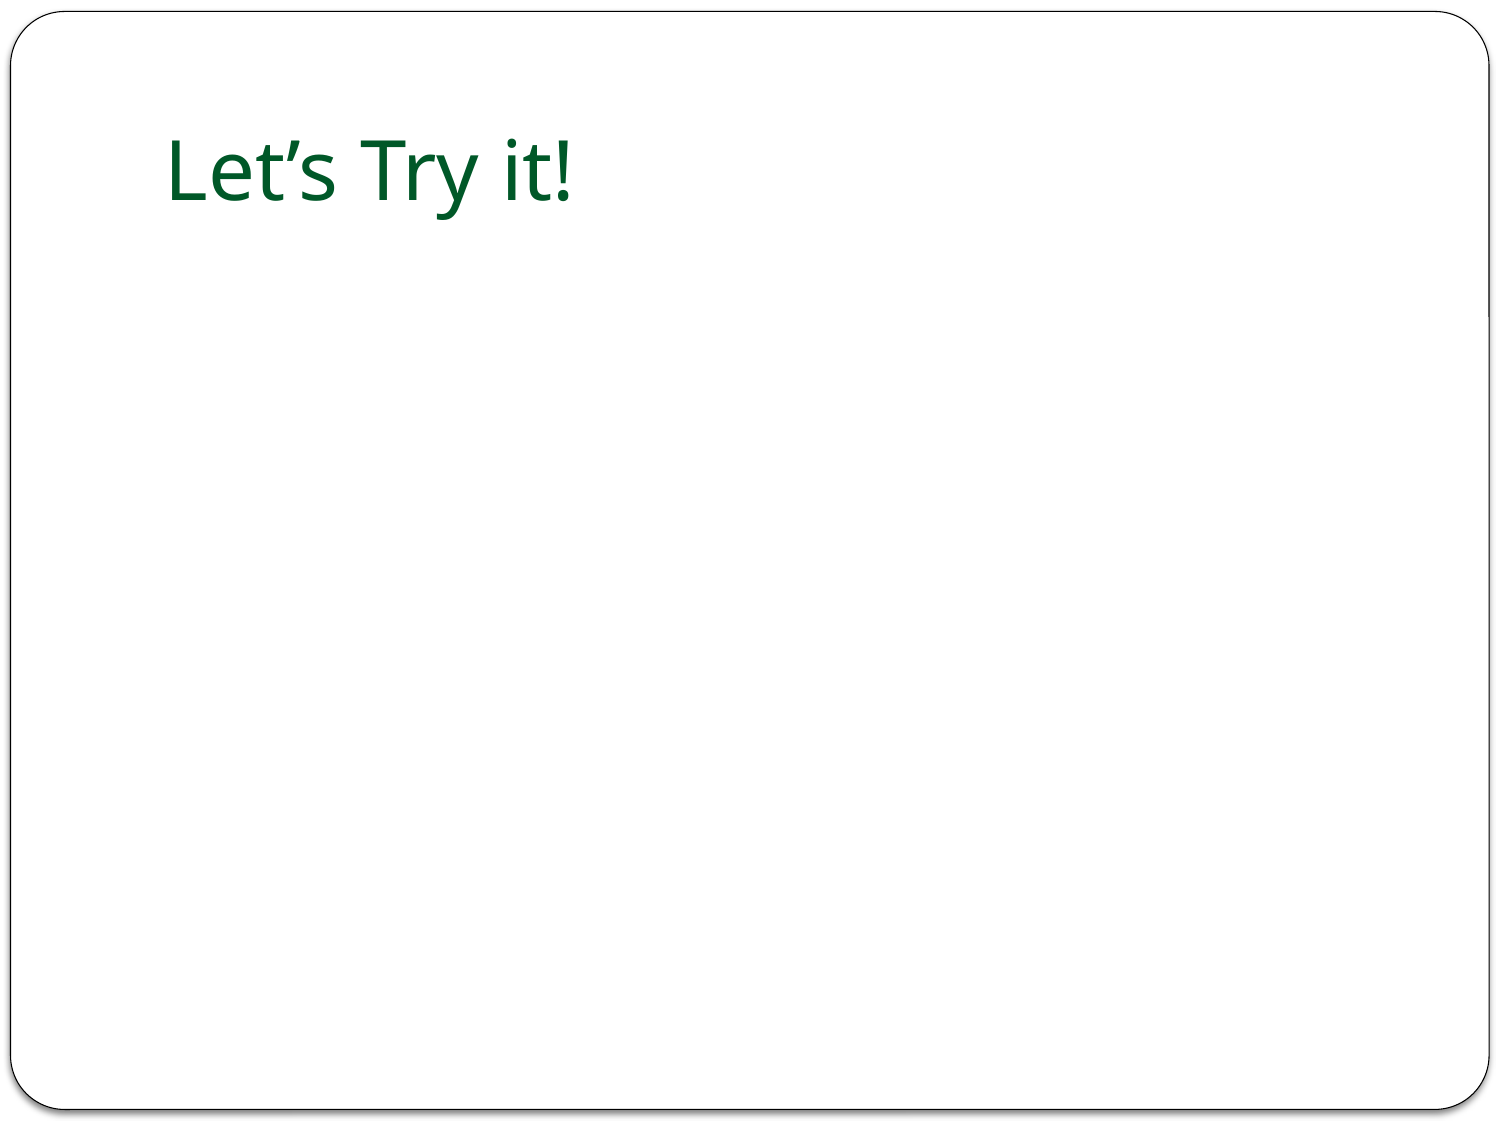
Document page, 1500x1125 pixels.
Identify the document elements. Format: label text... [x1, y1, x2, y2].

title Let’s Try it! [150, 45, 1425, 233]
